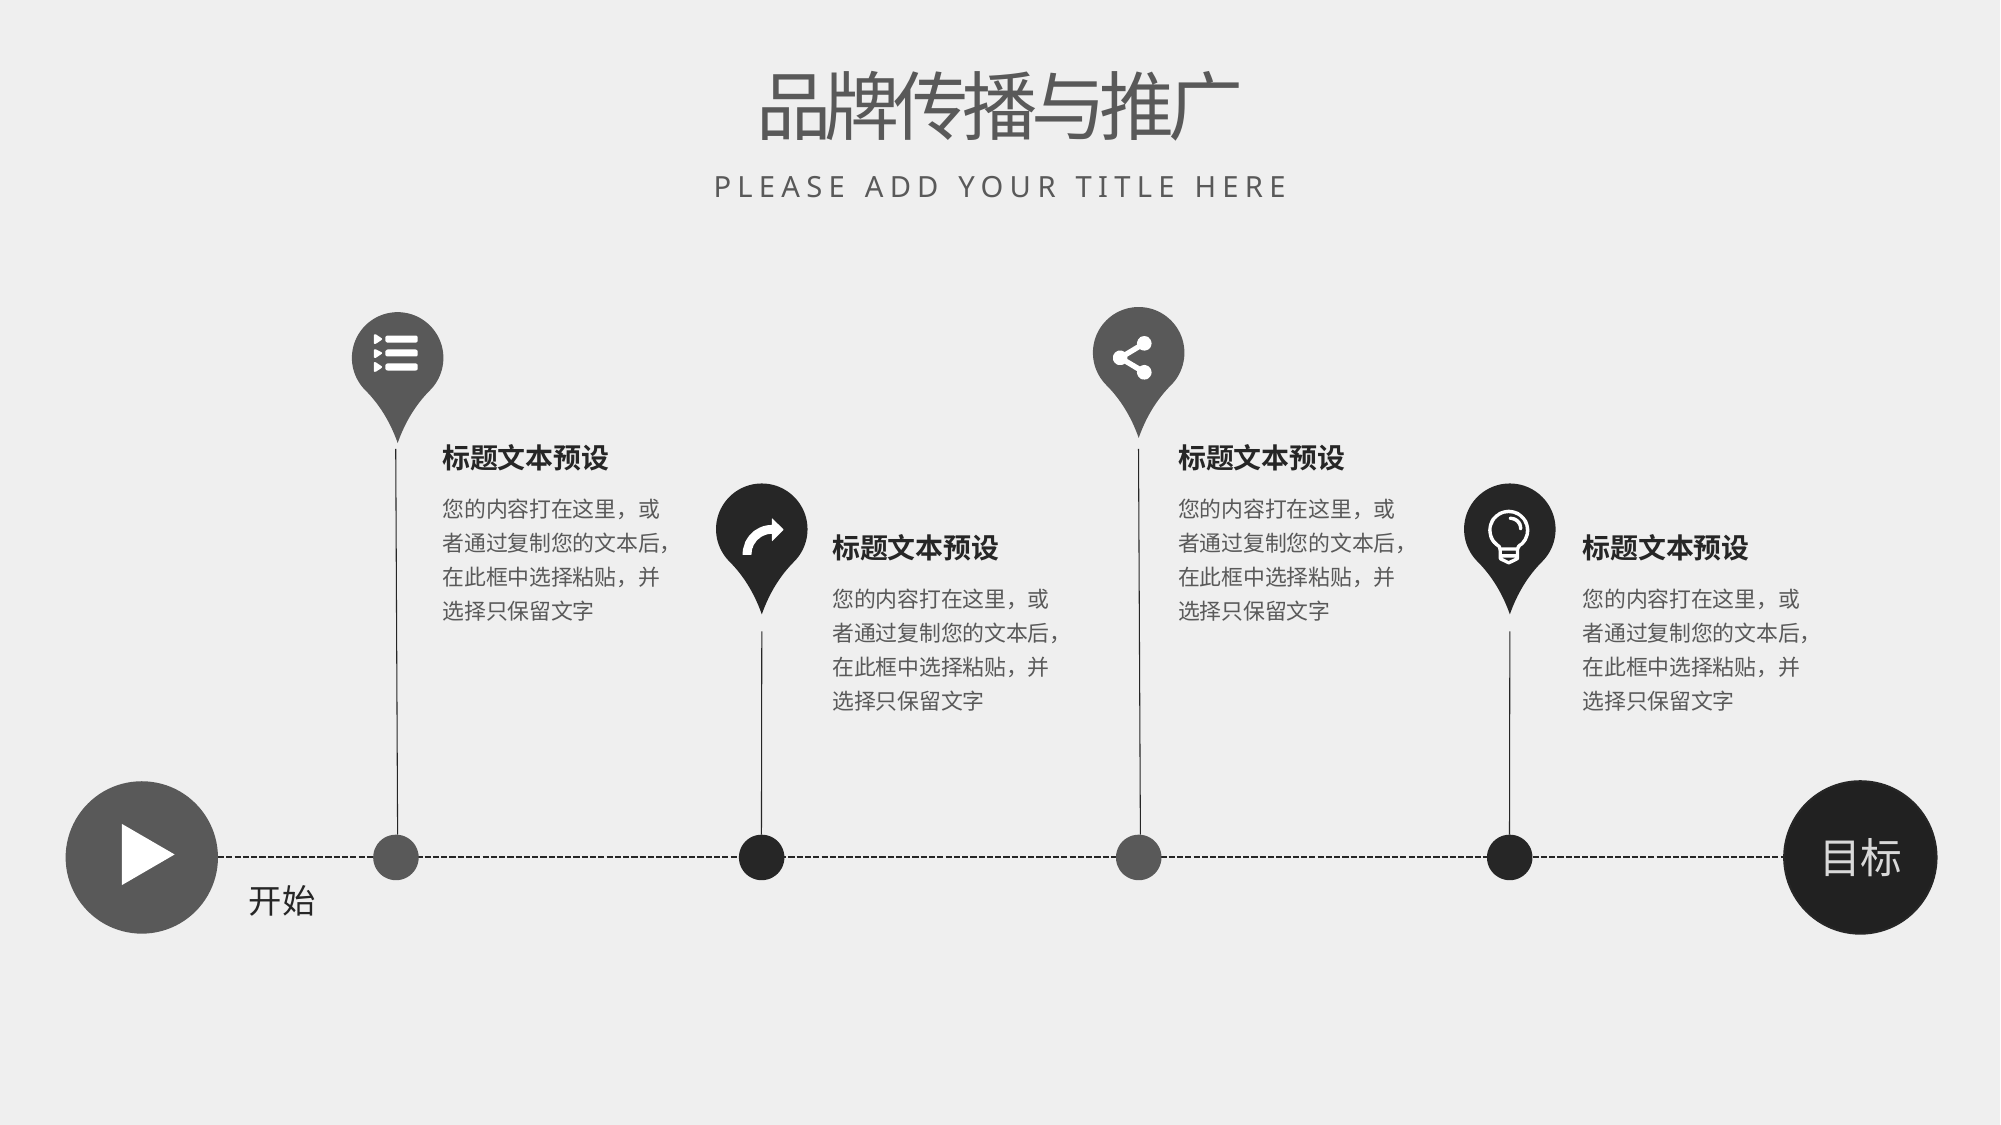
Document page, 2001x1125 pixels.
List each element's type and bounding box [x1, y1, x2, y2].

text_box [573, 52, 1427, 214]
text_box [65, 306, 1937, 934]
